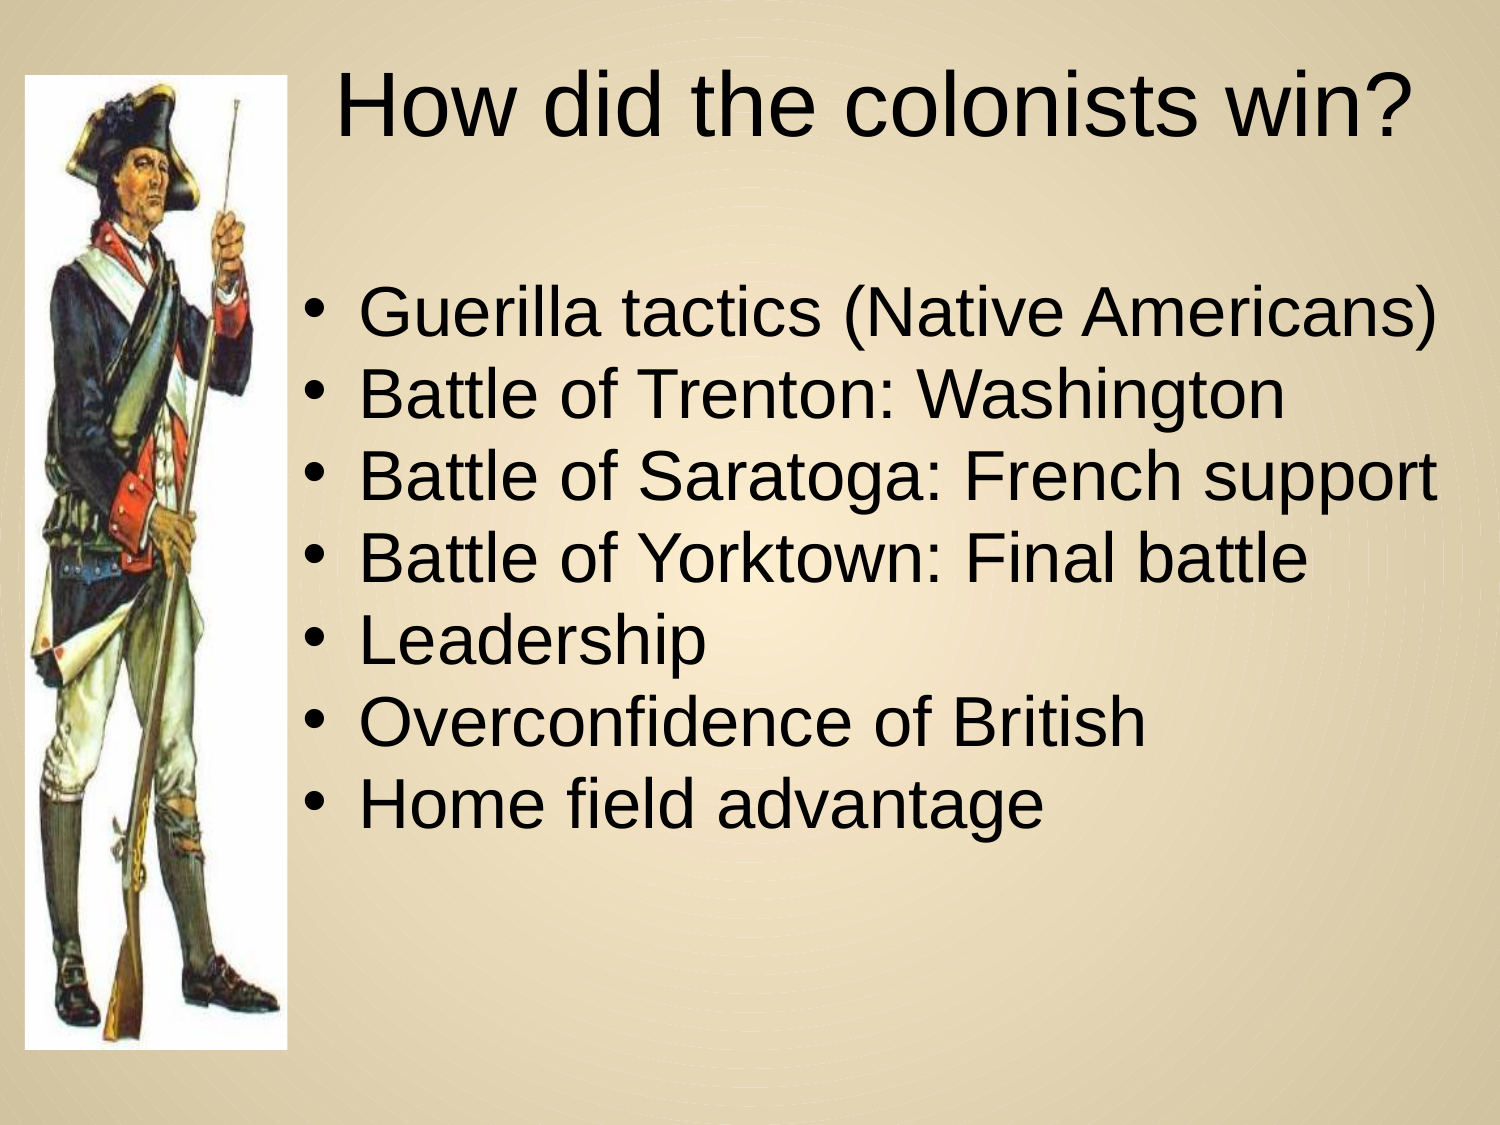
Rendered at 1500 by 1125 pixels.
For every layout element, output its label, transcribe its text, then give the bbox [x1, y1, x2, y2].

picture [24, 75, 287, 1050]
title How did the colonists win? [249, 37, 1500, 225]
list Guerilla tactics (Native Americans) Battle of Trenton: Washington Battle of Saratoga: French support Battle of Yorktown: Final battle Leadership Overconfidence of British Home field advantage [287, 200, 1500, 1088]
